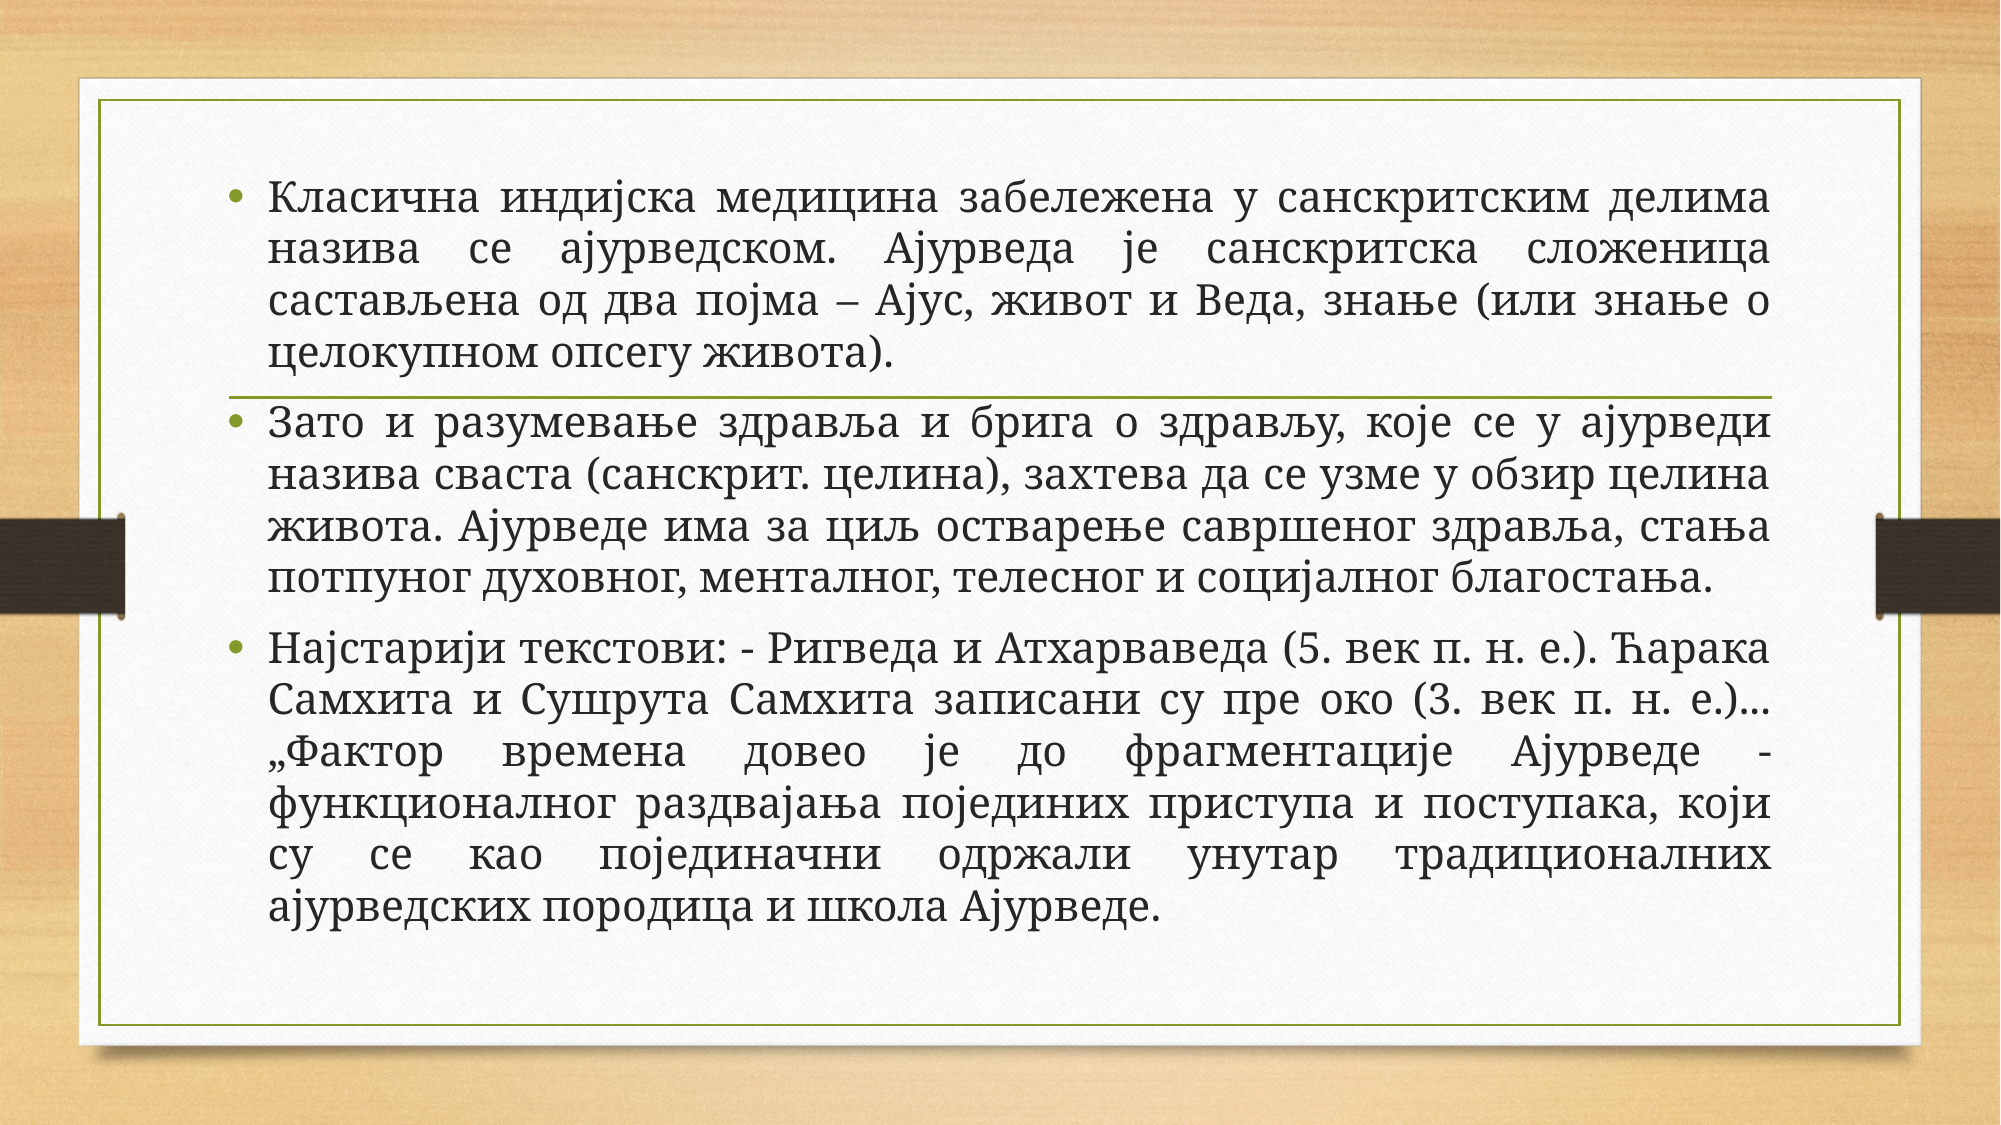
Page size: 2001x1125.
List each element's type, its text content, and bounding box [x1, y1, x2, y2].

picture [0, 0, 2001, 1125]
list Класична индијска медицина забележена у санскритским делима назива се ајурведском. Ајурведа је санскритска сложеница састављена од два појма – Ајус, живот и Веда, знање (или знање о целокупном опсегу живота). Зато и разумевање здравља и брига о здрављу, које се у ајурведи назива сваста (санскрит. целина), захтева да се узме у обзир целина живота. Ајурведе има за циљ остварење савршеног здравља, стања потпуног духовног, менталног, телесног и социјалног благостања. Најстарији текстови: - Ригведа и Атхарваведа (5. век п. н. е.). Ћарака Самхита и Сушрута Самхита записани су пре око (3. век п. н. е.)... „Фактор времена довео је до фрагментације Ајурведе - функционалног раздвајања појединих приступа и поступака, који су се као појединачни одржали унутар традиционалних ајурведских породица и школа Ајурведе. [212, 161, 1788, 990]
